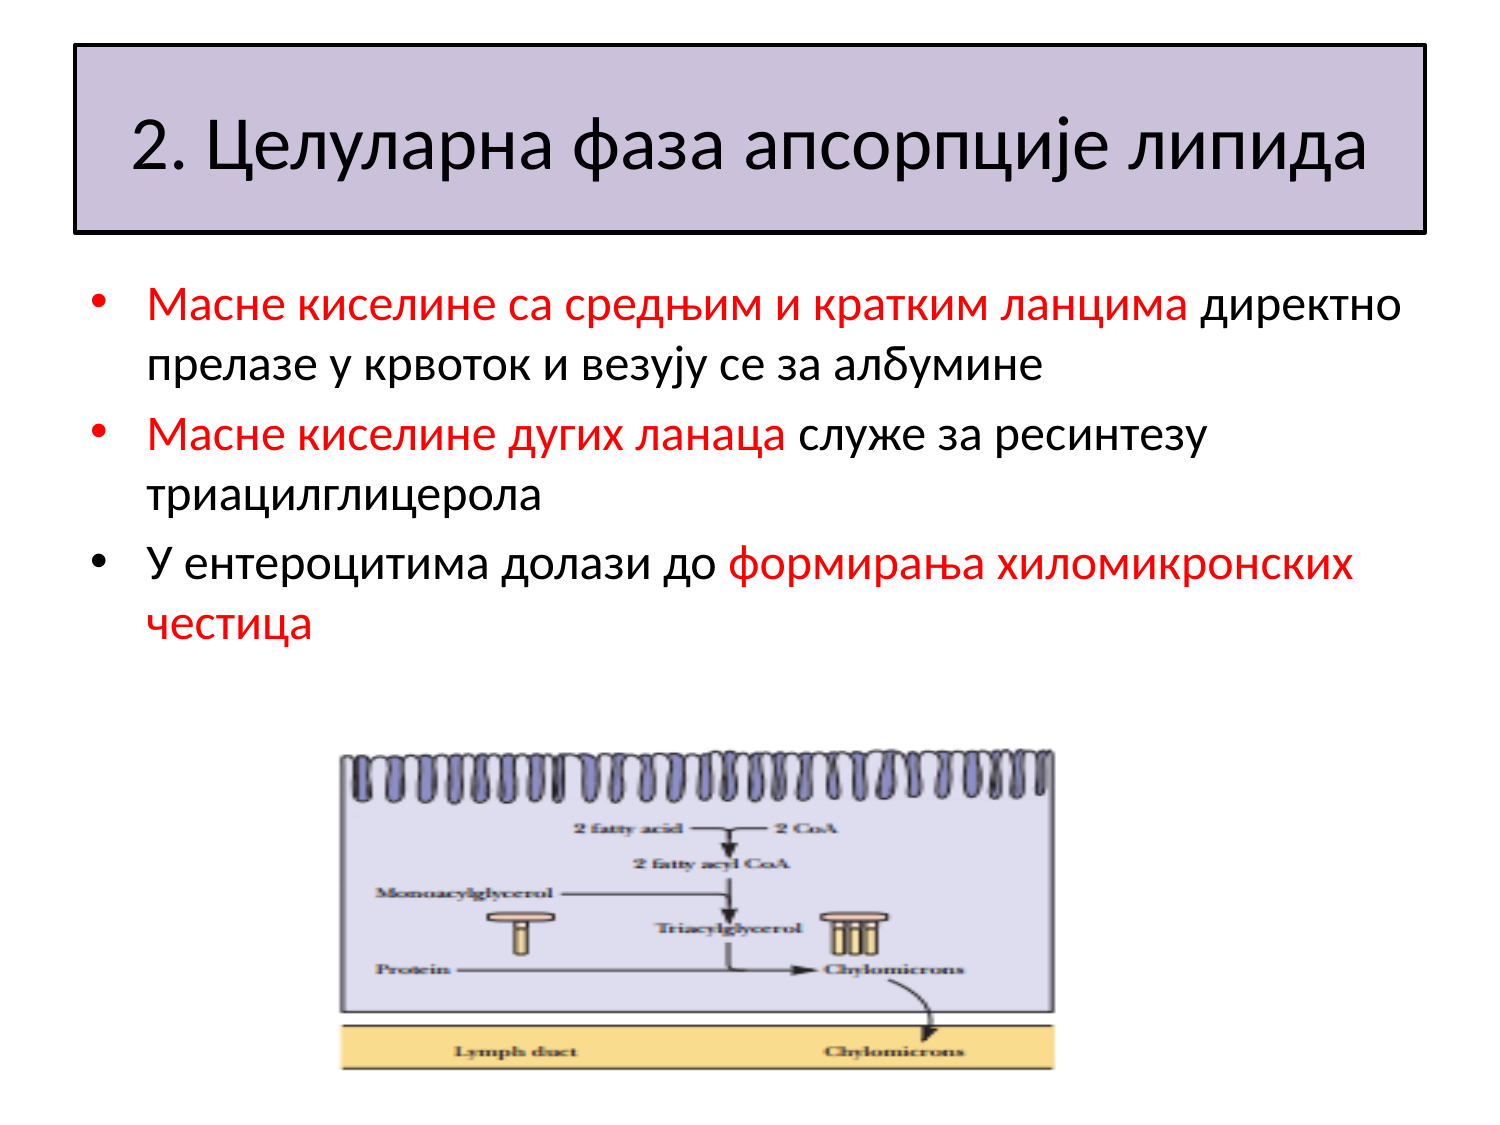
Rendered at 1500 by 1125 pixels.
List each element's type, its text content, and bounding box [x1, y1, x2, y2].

picture [331, 717, 1082, 1082]
list Масне киселине са средњим и кратким ланцима директно прелазе у крвоток и везују се за албумине Масне киселине дугих ланаца служе за ресинтезу триацилглицерола У ентероцитима долази до формирања хиломикронских честица [75, 262, 1425, 1005]
title 2. Целуларна фаза апсорпције липида [73, 43, 1427, 235]
